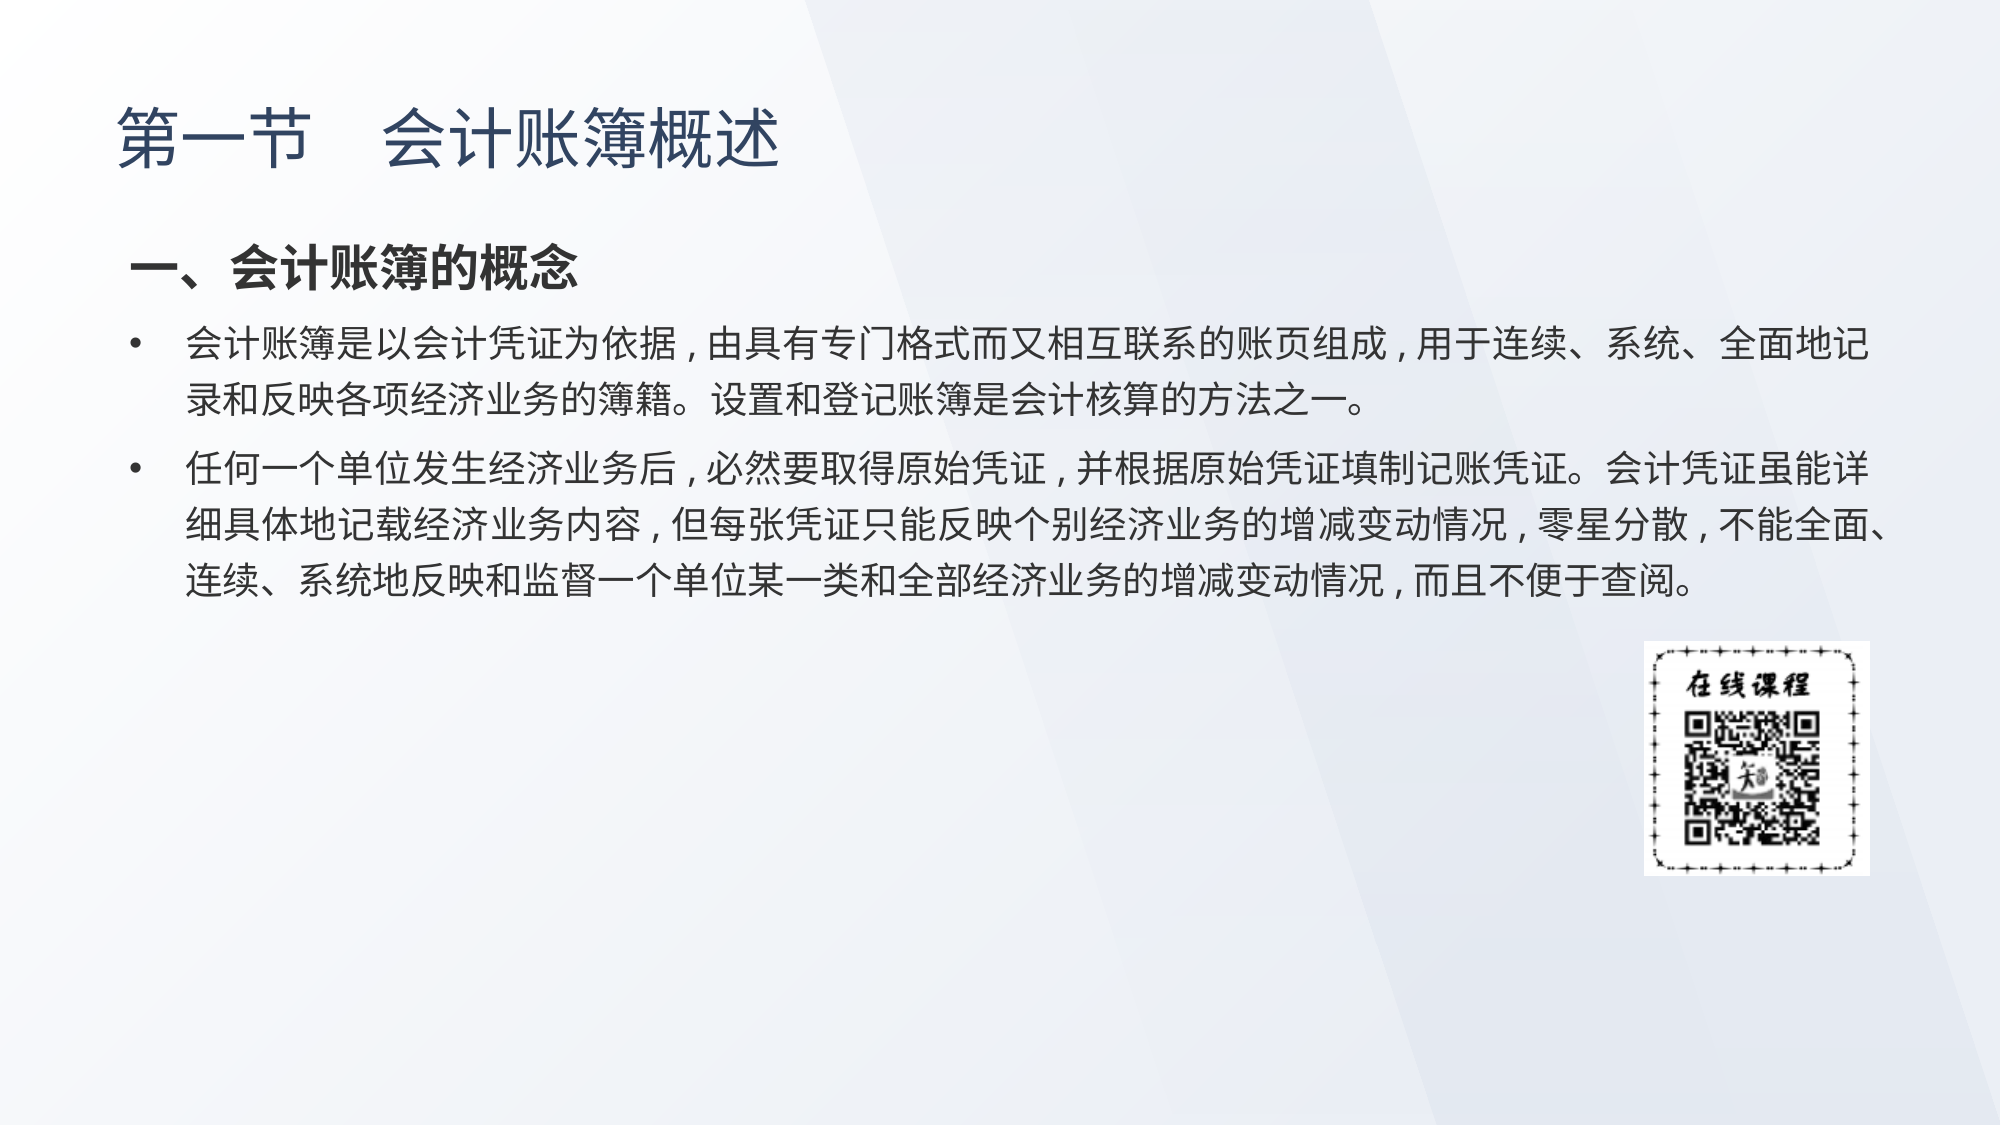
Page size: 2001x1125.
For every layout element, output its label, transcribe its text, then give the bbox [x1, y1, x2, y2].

title 第一节 会计账簿概述 [114, 59, 1886, 178]
text_box 一、会计账簿的概念 会计账簿是以会计凭证为依据,由具有专门格式而又相互联系的账页组成,用于连续、系统、全面地记录和反映各项经济业务的簿籍。设置和登记账簿是会计核算的方法之一。 任何一个单位发生经济业务后,必然要取得原始凭证,并根据原始凭证填制记账凭证。会计凭证虽能详细具体地记载经济业务内容,但每张凭证只能反映个别经济业务的增减变动情况,零星分散,不能全面、连续、系统地反映和监督一个单位某一类和全部经济业务的增减变动情况,而且不便于查阅。 [114, 213, 1886, 1013]
picture [1644, 641, 1870, 877]
